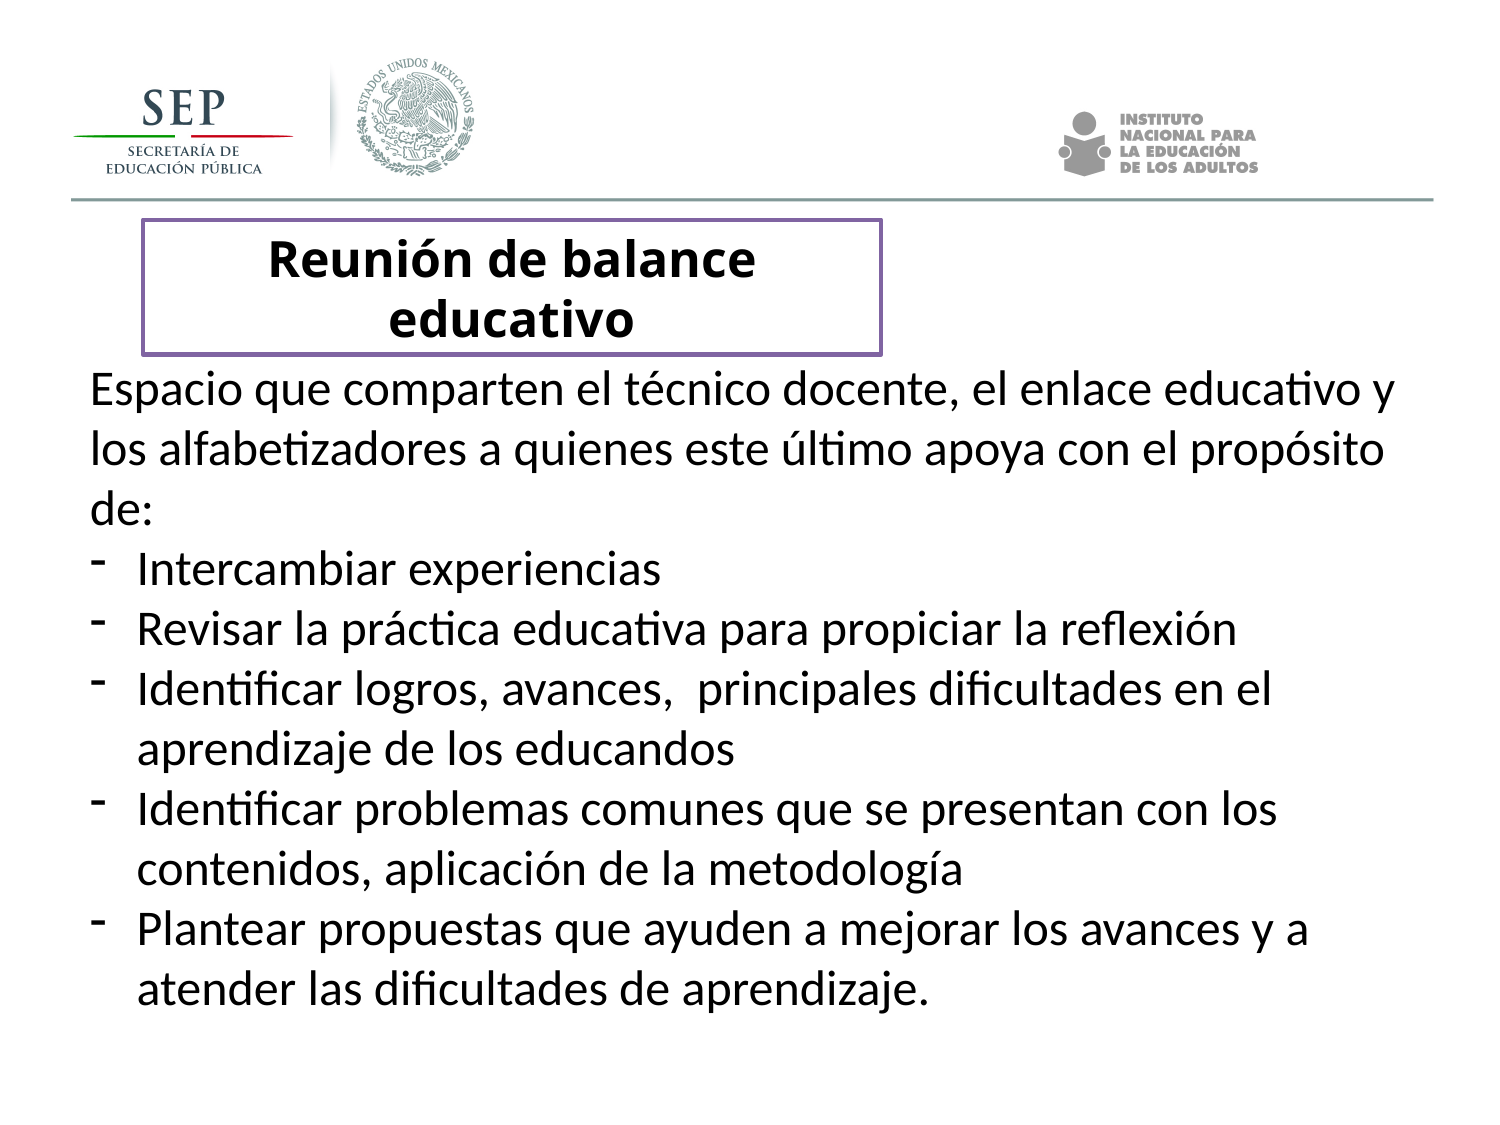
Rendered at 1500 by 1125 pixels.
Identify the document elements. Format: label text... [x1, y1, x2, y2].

picture [71, 0, 1494, 1125]
text_box Reunión de balance educativo [141, 218, 883, 346]
text_box Espacio que comparten el técnico docente, el enlace educativo y los alfabetizadores a quienes este último apoya con el propósito de: Intercambiar experiencias Revisar la práctica educativa para propiciar la reflexión Identificar logros, avances, principales dificultades en el aprendizaje de los educandos Identificar problemas comunes que se presentan con los contenidos, aplicación de la metodología Plantear propuestas que ayuden a mejorar los avances y a atender las dificultades de aprendizaje. [73, 346, 1425, 1025]
